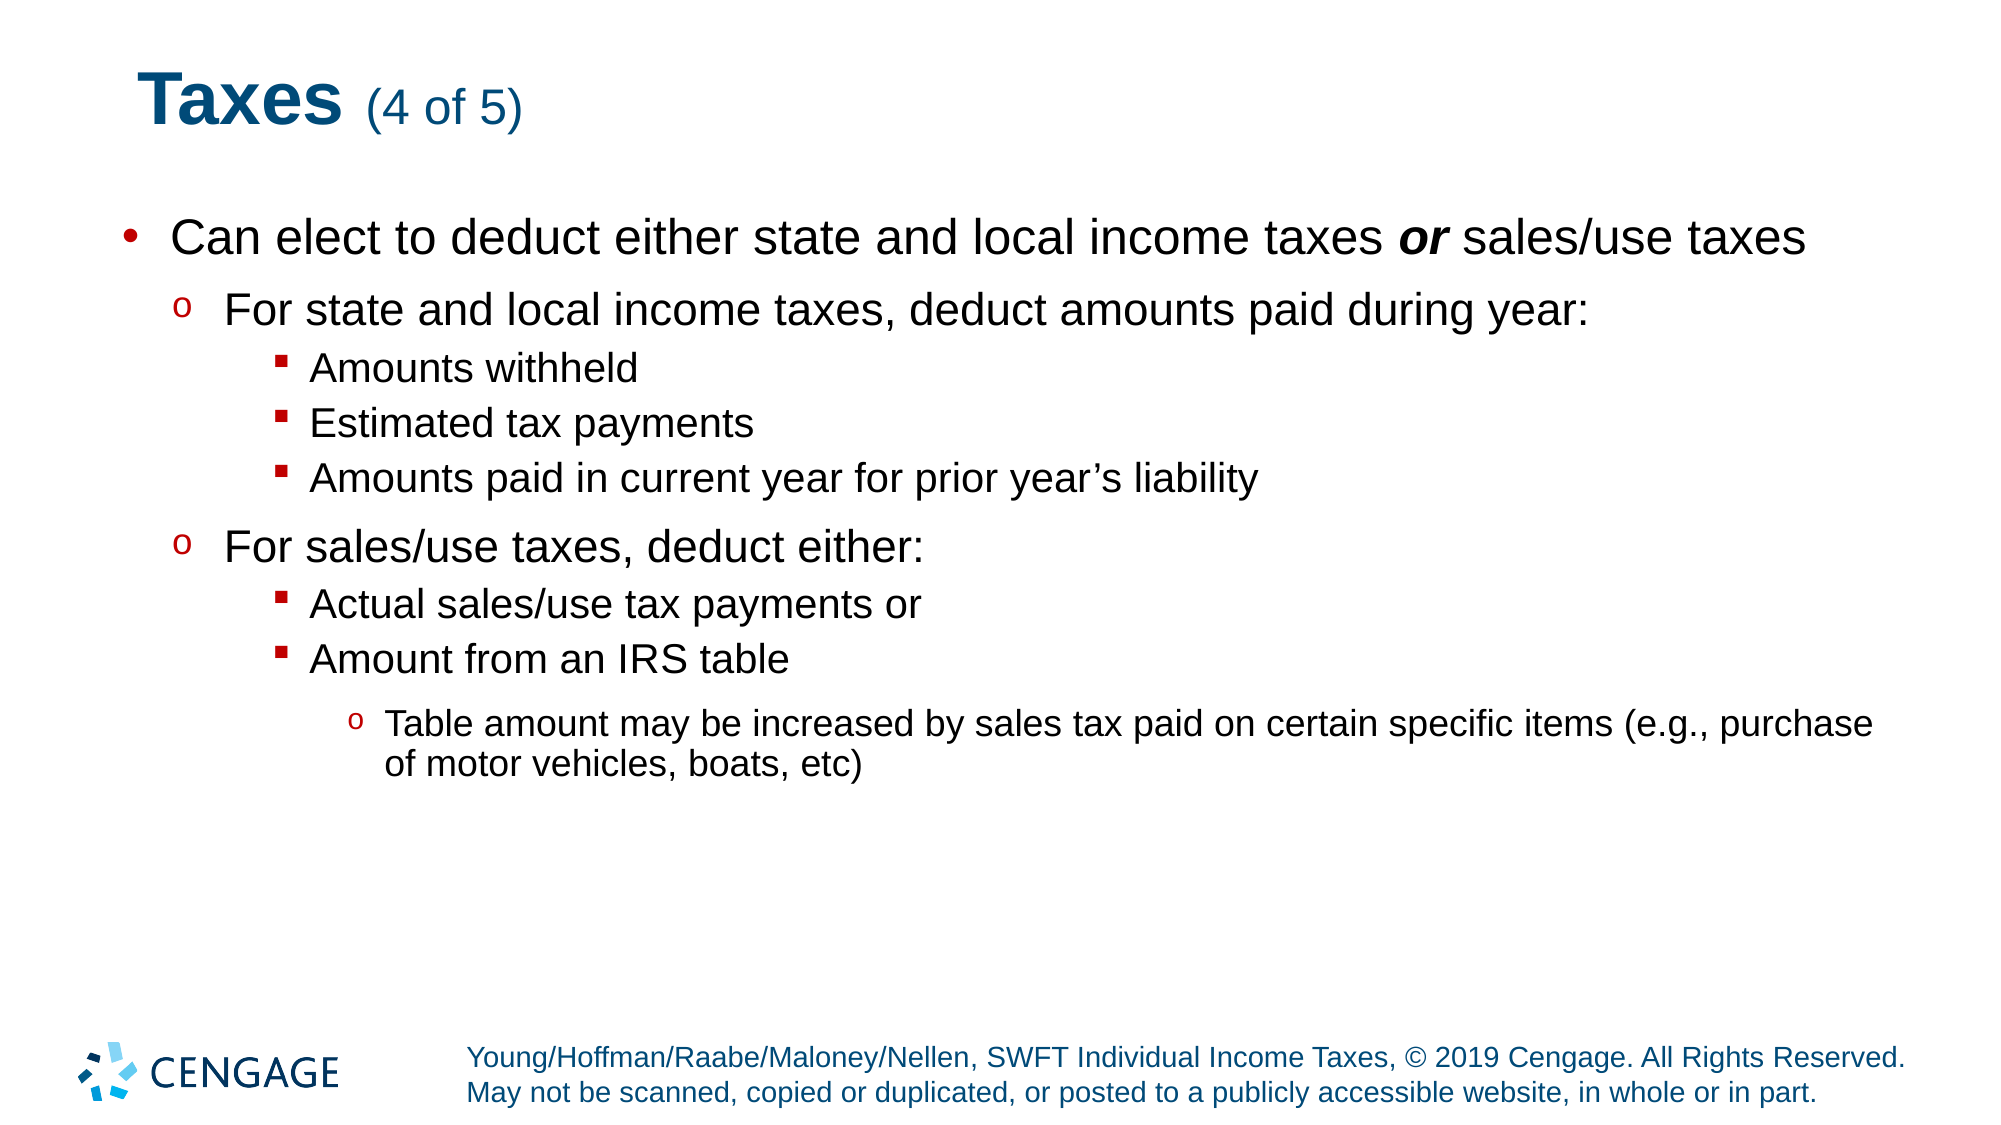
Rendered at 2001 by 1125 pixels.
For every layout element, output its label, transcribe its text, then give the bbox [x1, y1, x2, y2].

title Taxes (4 of 5) [137, 59, 1863, 171]
list Can elect to deduct either state and local income taxes or sales/use taxes For state and local income taxes, deduct amounts paid during year: Amounts withheld Estimated tax payments Amounts paid in current year for prior year’s liability For sales/use taxes, deduct either: Actual sales/use tax payments or Amount from an I R S table Table amount may be increased by sales tax paid on certain specific items (e.g., purchase of motor vehicles, boats, etc) [121, 211, 1880, 788]
picture [78, 1042, 338, 1101]
